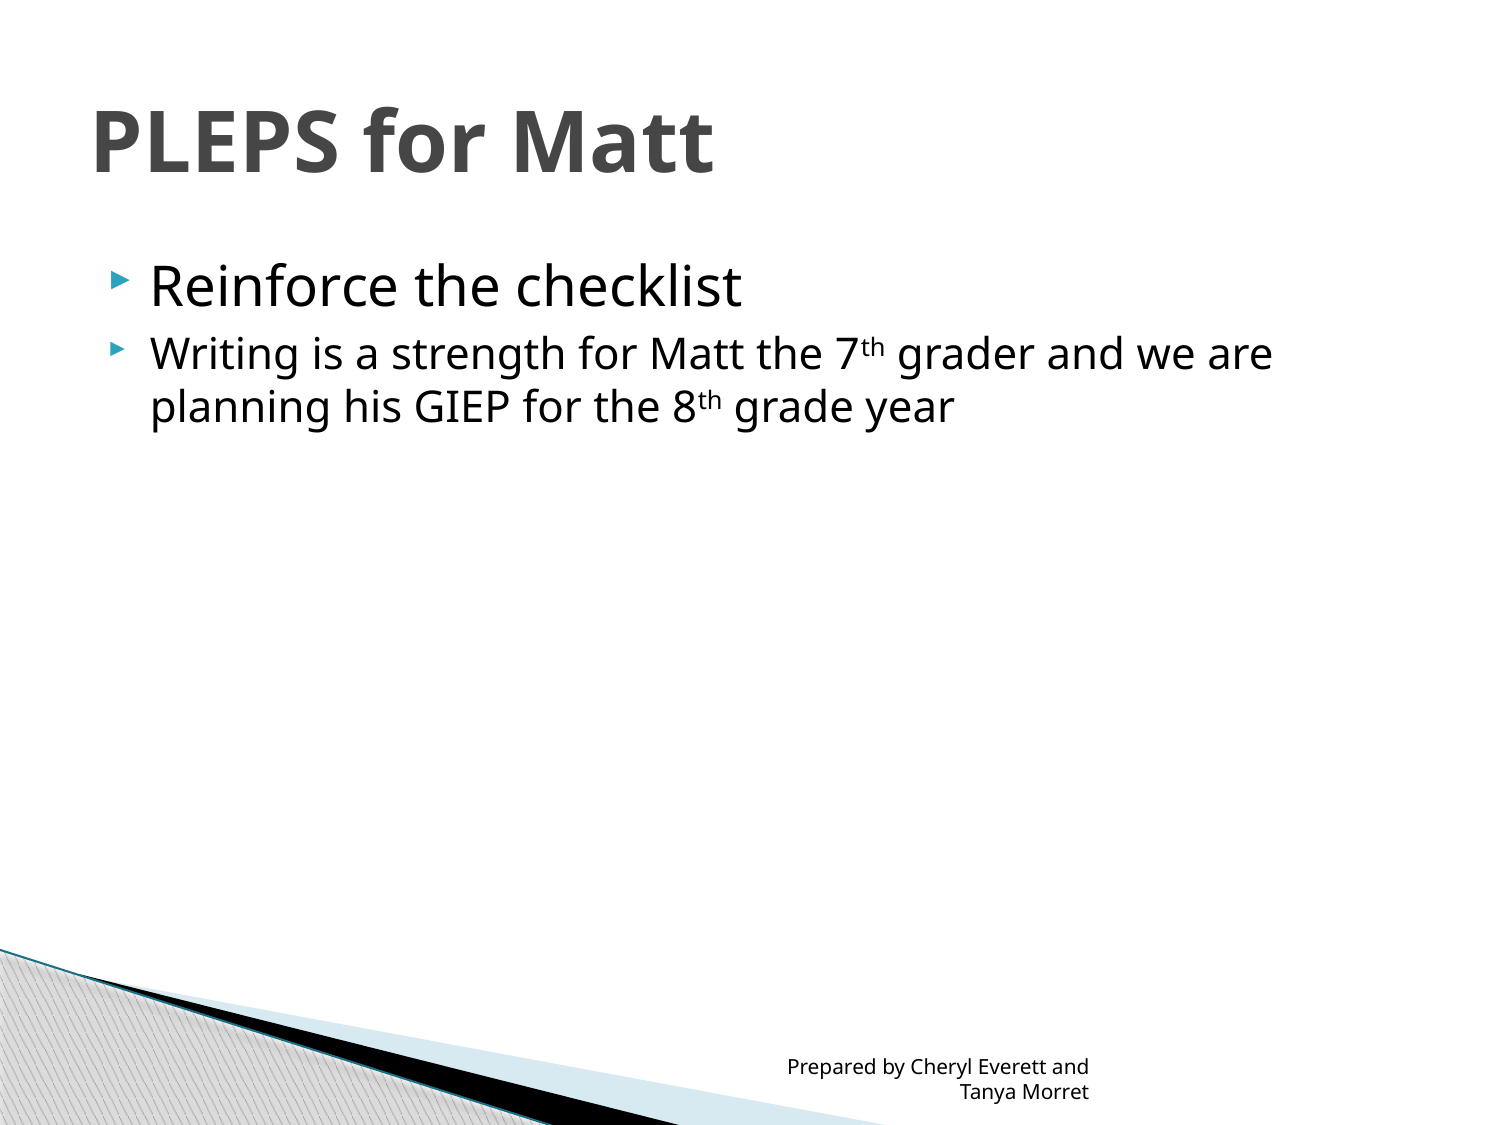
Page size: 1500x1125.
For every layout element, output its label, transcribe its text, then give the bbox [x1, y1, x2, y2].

title PLEPS for Matt [75, 45, 1425, 233]
list Reinforce the checklist Writing is a strength for Matt the 7th grader and we are planning his GIEP for the 8th grade year [74, 242, 1426, 986]
footer Prepared by Cheryl Everett and Tanya Morret [718, 1051, 1105, 1112]
